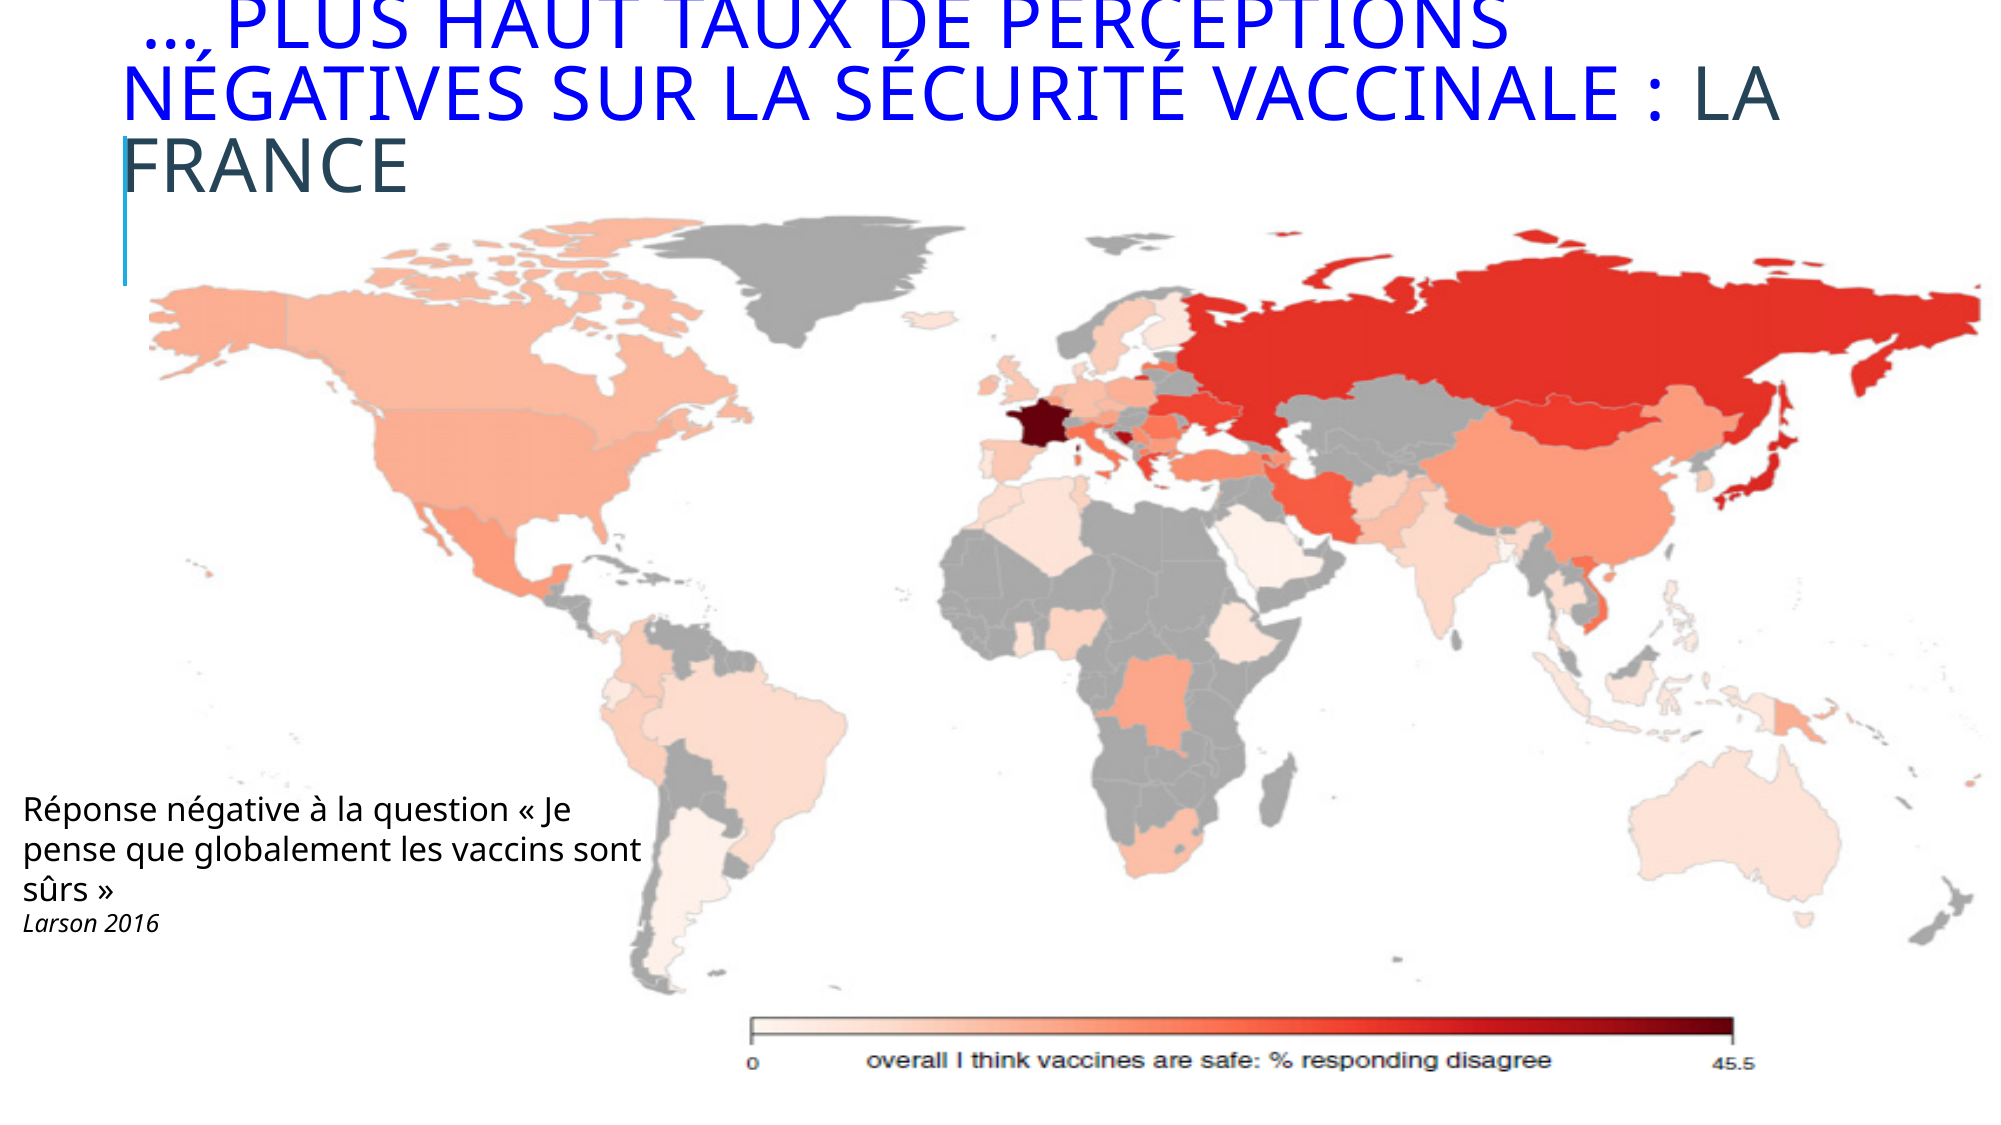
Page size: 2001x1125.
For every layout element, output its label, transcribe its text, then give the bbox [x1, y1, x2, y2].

title … Plus haut taux de perceptions négatives sur la sécurité vaccinale : la France [104, 4, 1905, 193]
picture [149, 207, 1993, 1100]
text_box Réponse négative à la question « Je pense que globalement les vaccins sont sûrs » Larson 2016 [7, 780, 144, 946]
